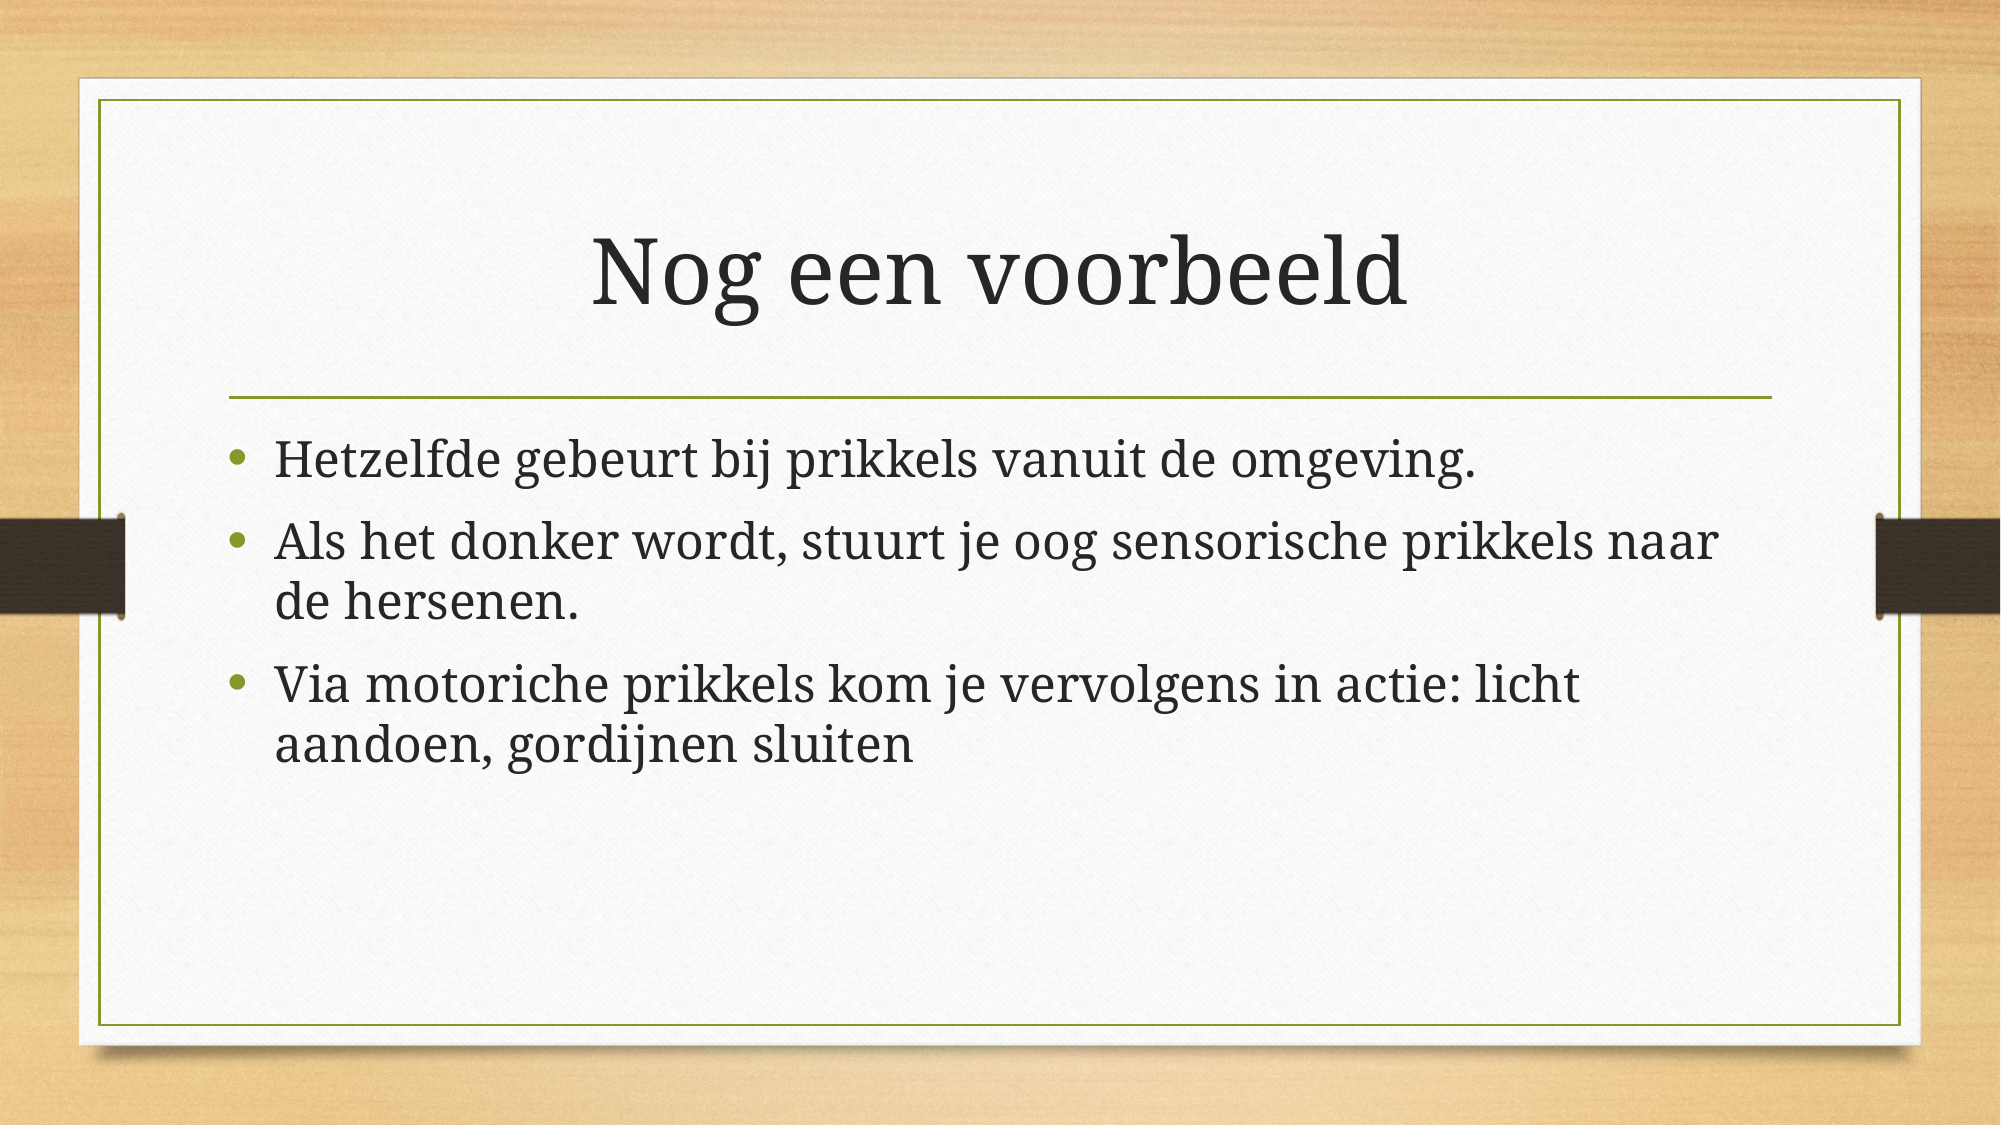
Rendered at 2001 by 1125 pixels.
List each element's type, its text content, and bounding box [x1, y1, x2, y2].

title Nog een voorbeeld [212, 161, 1788, 375]
picture [0, 0, 2001, 1125]
list Hetzelfde gebeurt bij prikkels vanuit de omgeving. Als het donker wordt, stuurt je oog sensorische prikkels naar de hersenen. Via motoriche prikkels kom je vervolgens in actie: licht aandoen, gordijnen sluiten [212, 419, 1788, 964]
